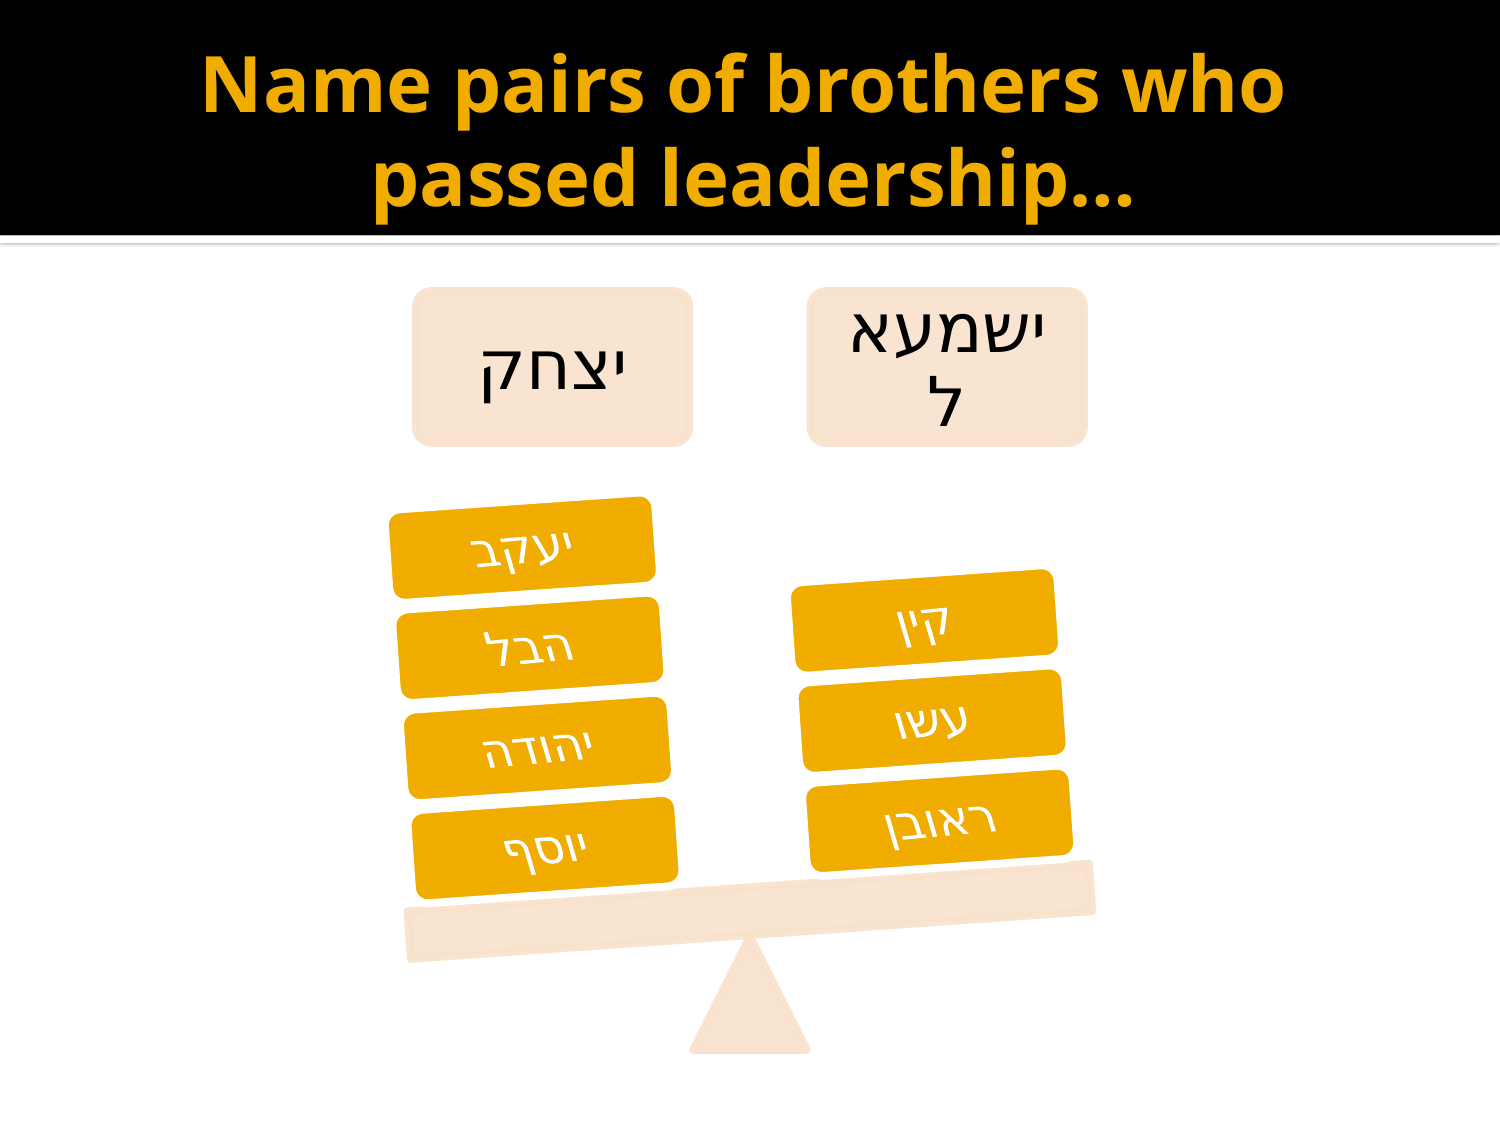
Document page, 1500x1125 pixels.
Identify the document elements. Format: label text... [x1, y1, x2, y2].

title Name pairs of brothers who passed leadership… [75, 25, 1425, 231]
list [74, 291, 1425, 1050]
